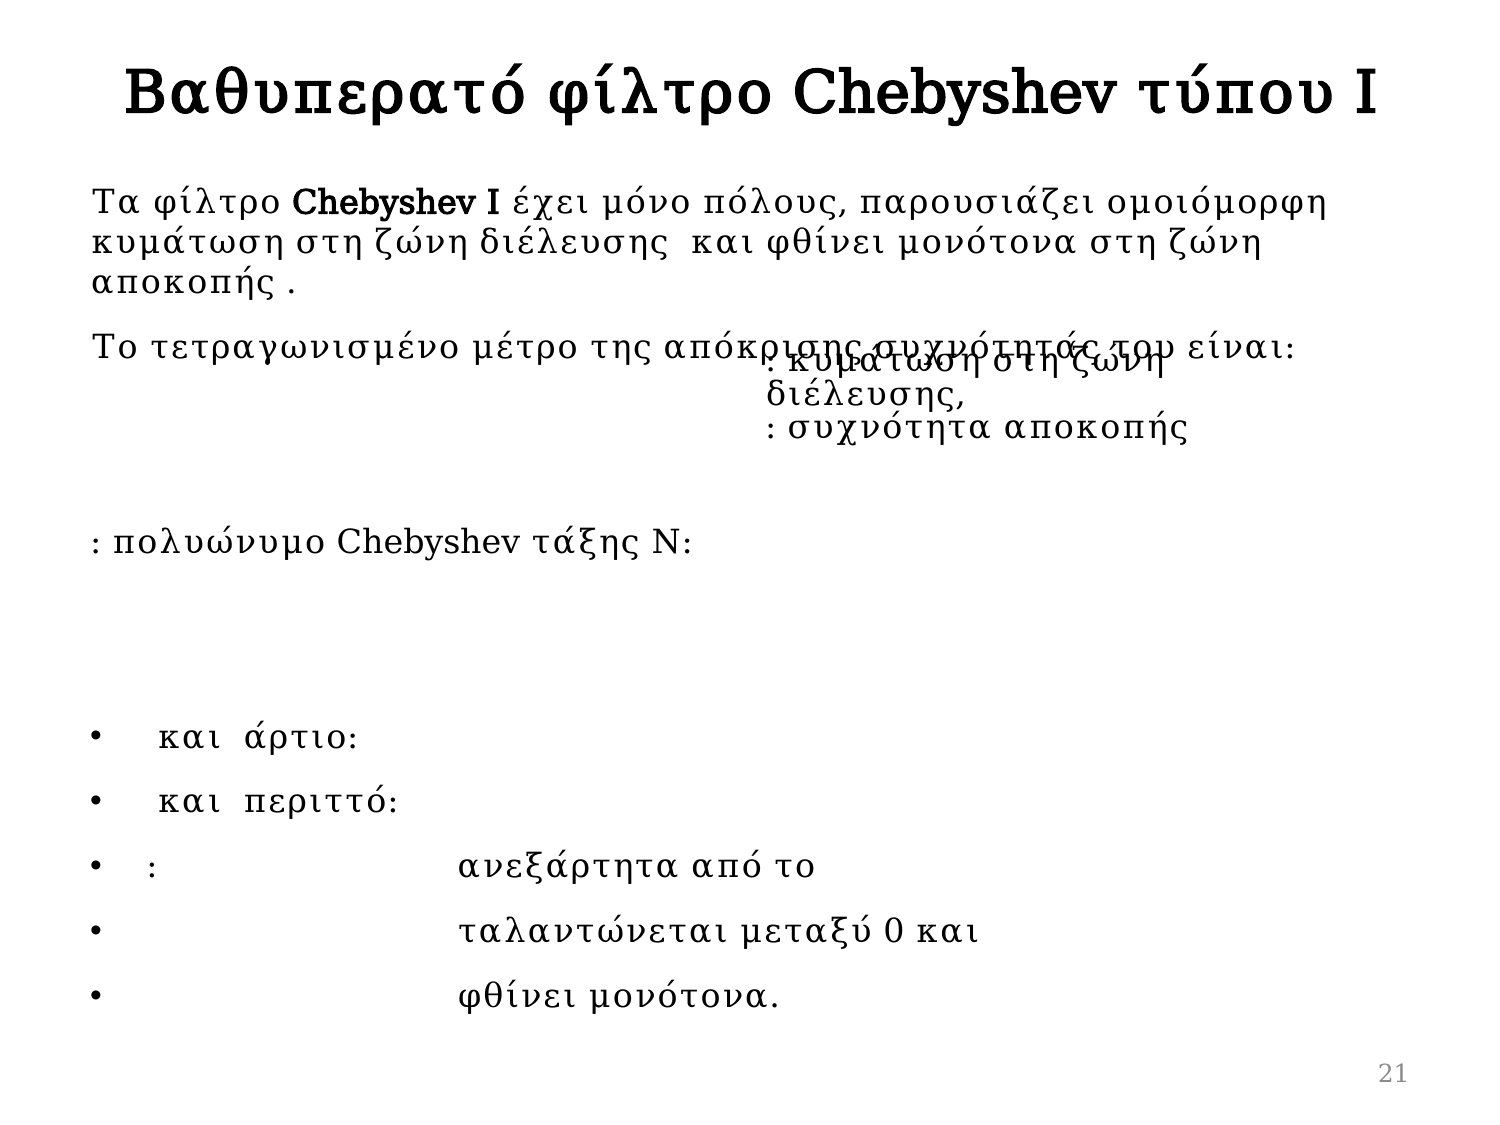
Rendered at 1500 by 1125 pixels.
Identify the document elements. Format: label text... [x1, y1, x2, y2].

slide_number 21 [1222, 1042, 1425, 1103]
title Βαθυπερατό φίλτρο Chebyshev τύπου I [75, 19, 1425, 159]
